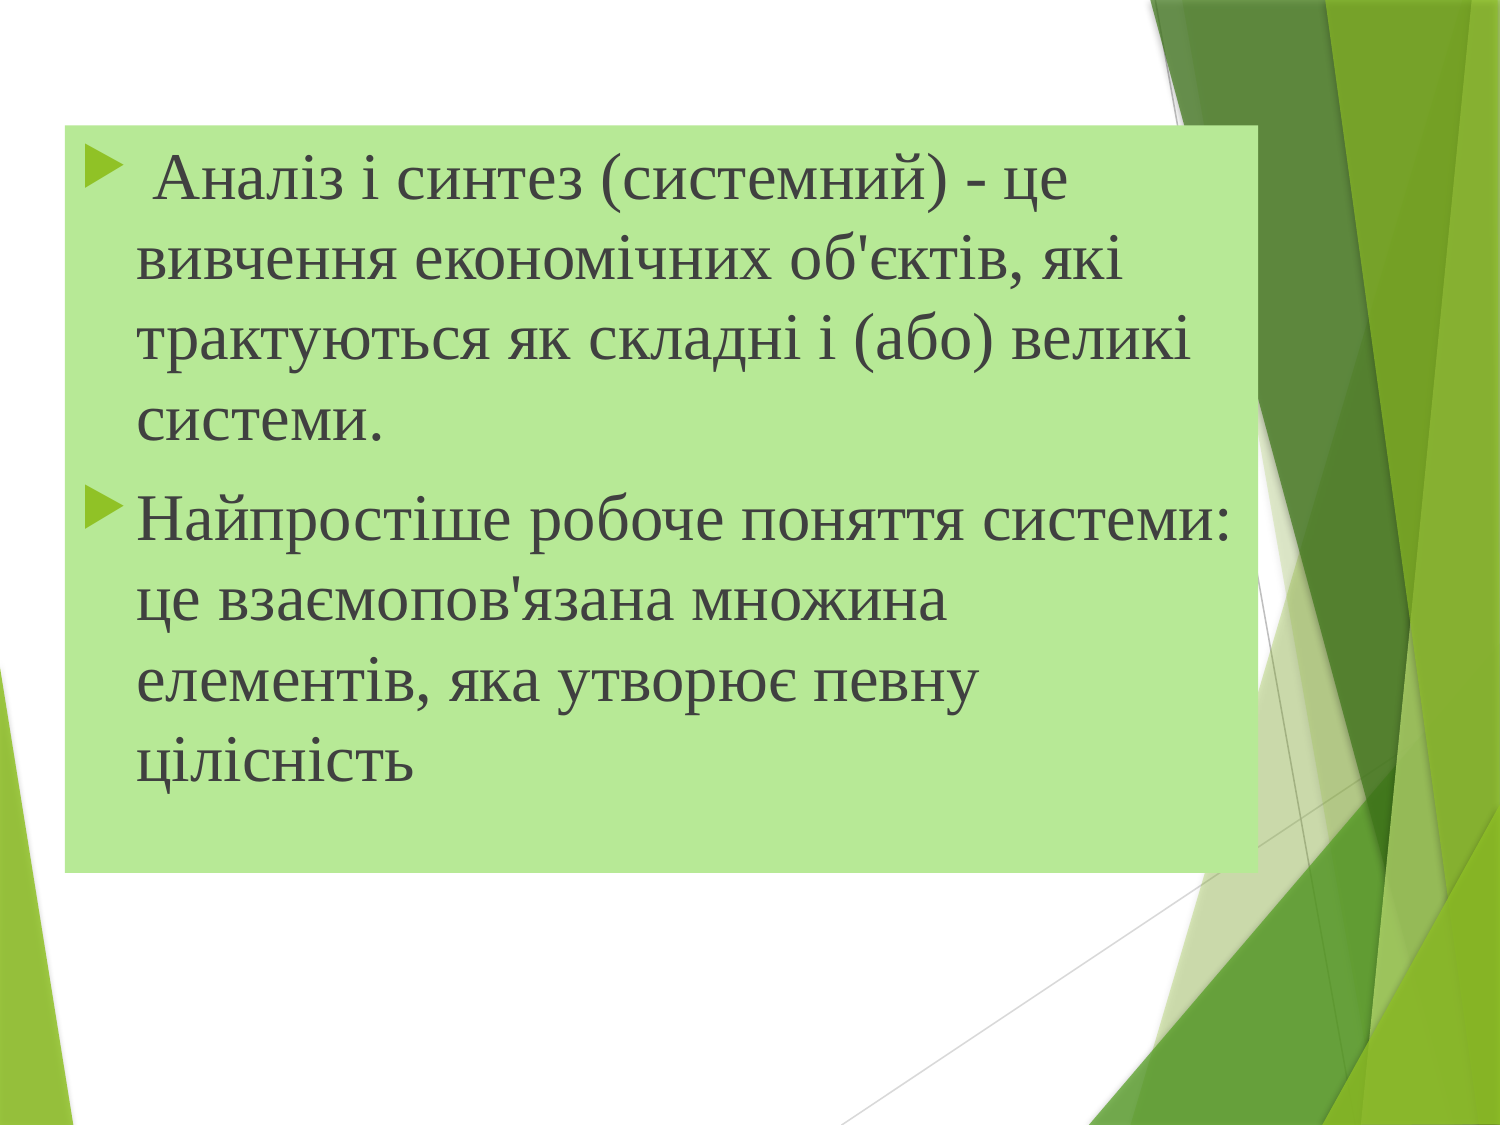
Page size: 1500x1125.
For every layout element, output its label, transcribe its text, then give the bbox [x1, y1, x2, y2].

list Аналіз і синтез (системний) - це вивчення економічних об'єктів, які трактуються як складні і (або) великі системи. Найпростіше робоче поняття системи: це взаємопов'язана множина елементів, яка утворює певну цілісність [64, 125, 1259, 873]
